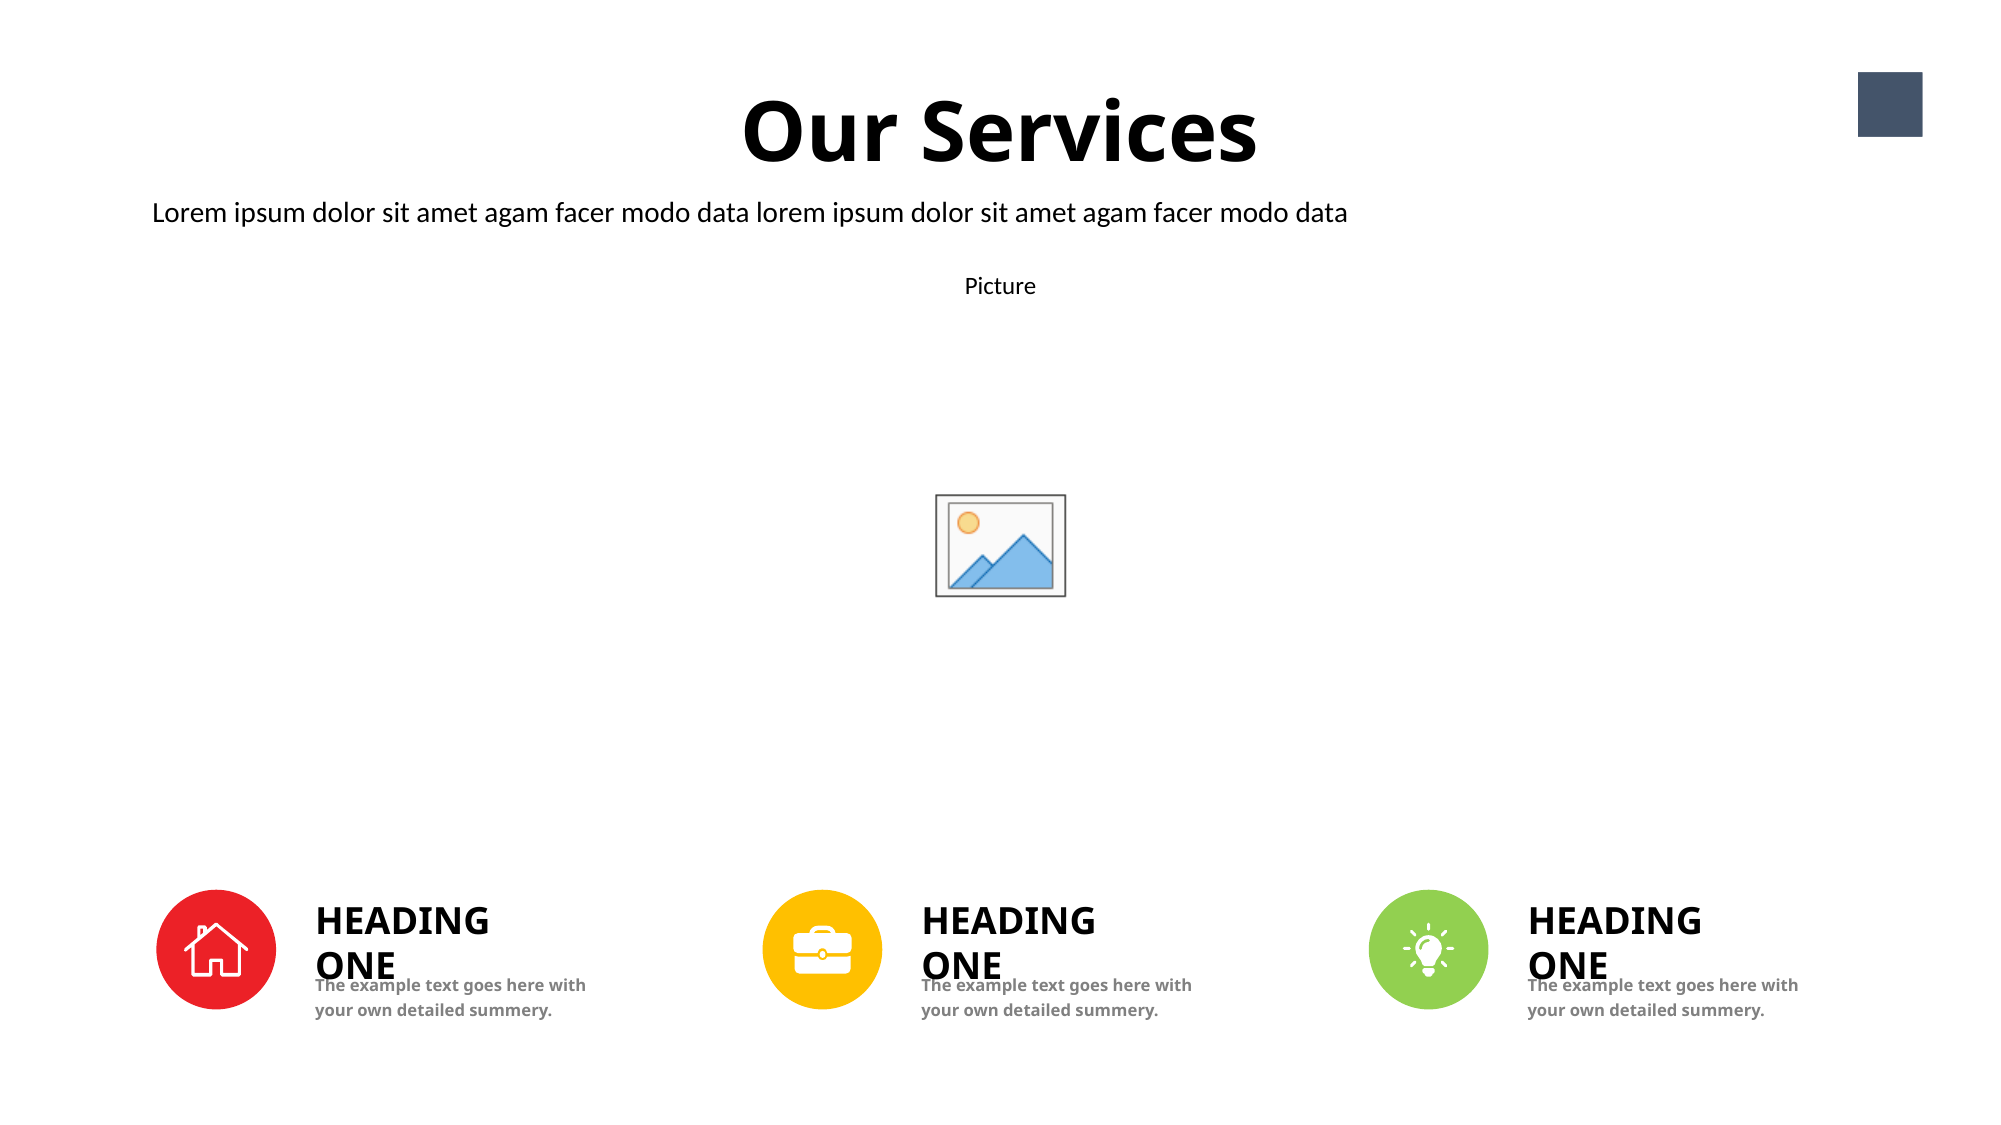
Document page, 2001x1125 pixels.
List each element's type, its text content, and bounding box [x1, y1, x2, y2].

text_box [1857, 71, 1924, 78]
text_box HEADING ONE [906, 889, 1187, 995]
text_box [184, 922, 249, 977]
title Our Services [137, 78, 1863, 186]
text_box [1422, 968, 1435, 977]
text_box [1863, 130, 1924, 138]
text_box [300, 889, 633, 1028]
text_box [1410, 930, 1417, 937]
text_box [1441, 930, 1447, 937]
text_box [761, 888, 884, 1011]
text_box The example text goes here with your own detailed summery. [906, 962, 1239, 1028]
text_box [1441, 960, 1447, 968]
text_box HEADING ONE [1512, 889, 1793, 995]
subtitle Lorem ipsum dolor sit amet agam facer modo data lorem ipsum dolor sit amet agam facer modo data [137, 186, 1863, 227]
slide_number 7 [1863, 78, 1927, 130]
text_box [793, 925, 852, 974]
text_box The example text goes here with your own detailed summery. [1512, 962, 1846, 1028]
text_box [1410, 960, 1417, 968]
picture [34, 262, 1968, 831]
text_box [1415, 935, 1442, 967]
text_box [155, 888, 278, 1011]
text_box [1367, 888, 1490, 1011]
